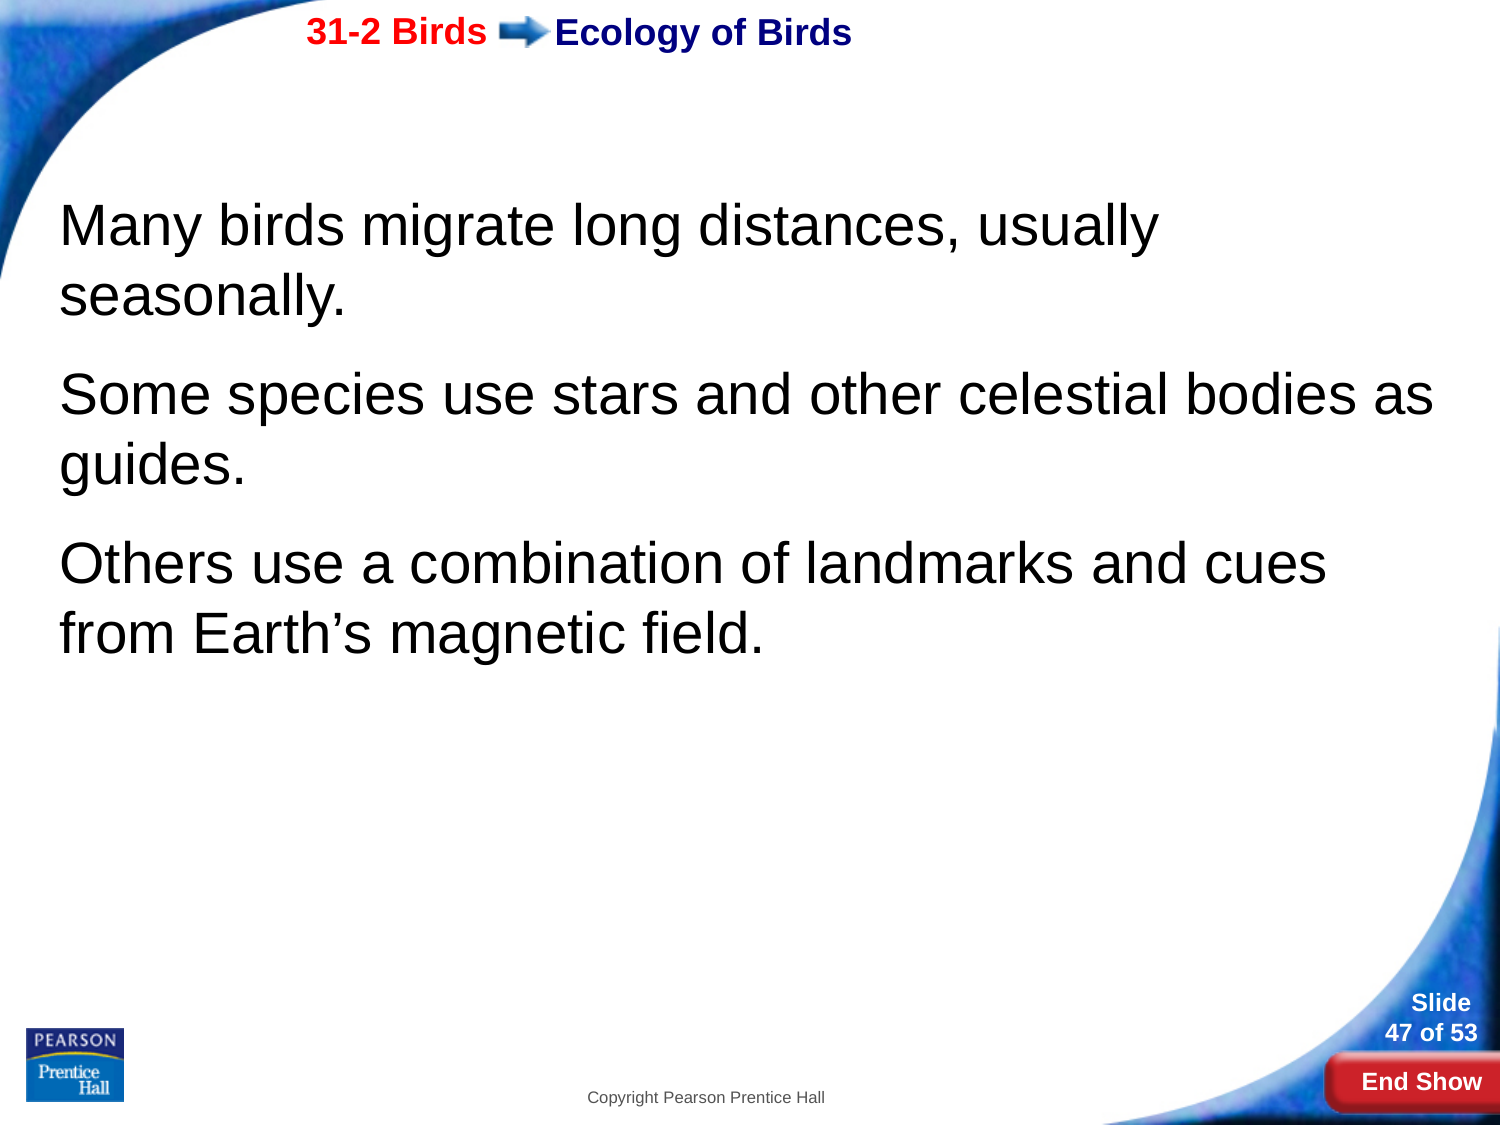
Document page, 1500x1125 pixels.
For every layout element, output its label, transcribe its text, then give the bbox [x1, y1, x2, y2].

list Many birds migrate long distances, usually seasonally. Some species use stars and other celestial bodies as guides. Others use a combination of landmarks and cues from Earth’s magnetic field. [44, 179, 1463, 976]
picture [0, 0, 1500, 1125]
footer Copyright Pearson Prentice Hall [468, 1078, 945, 1105]
title Ecology of Birds [539, 0, 1209, 76]
